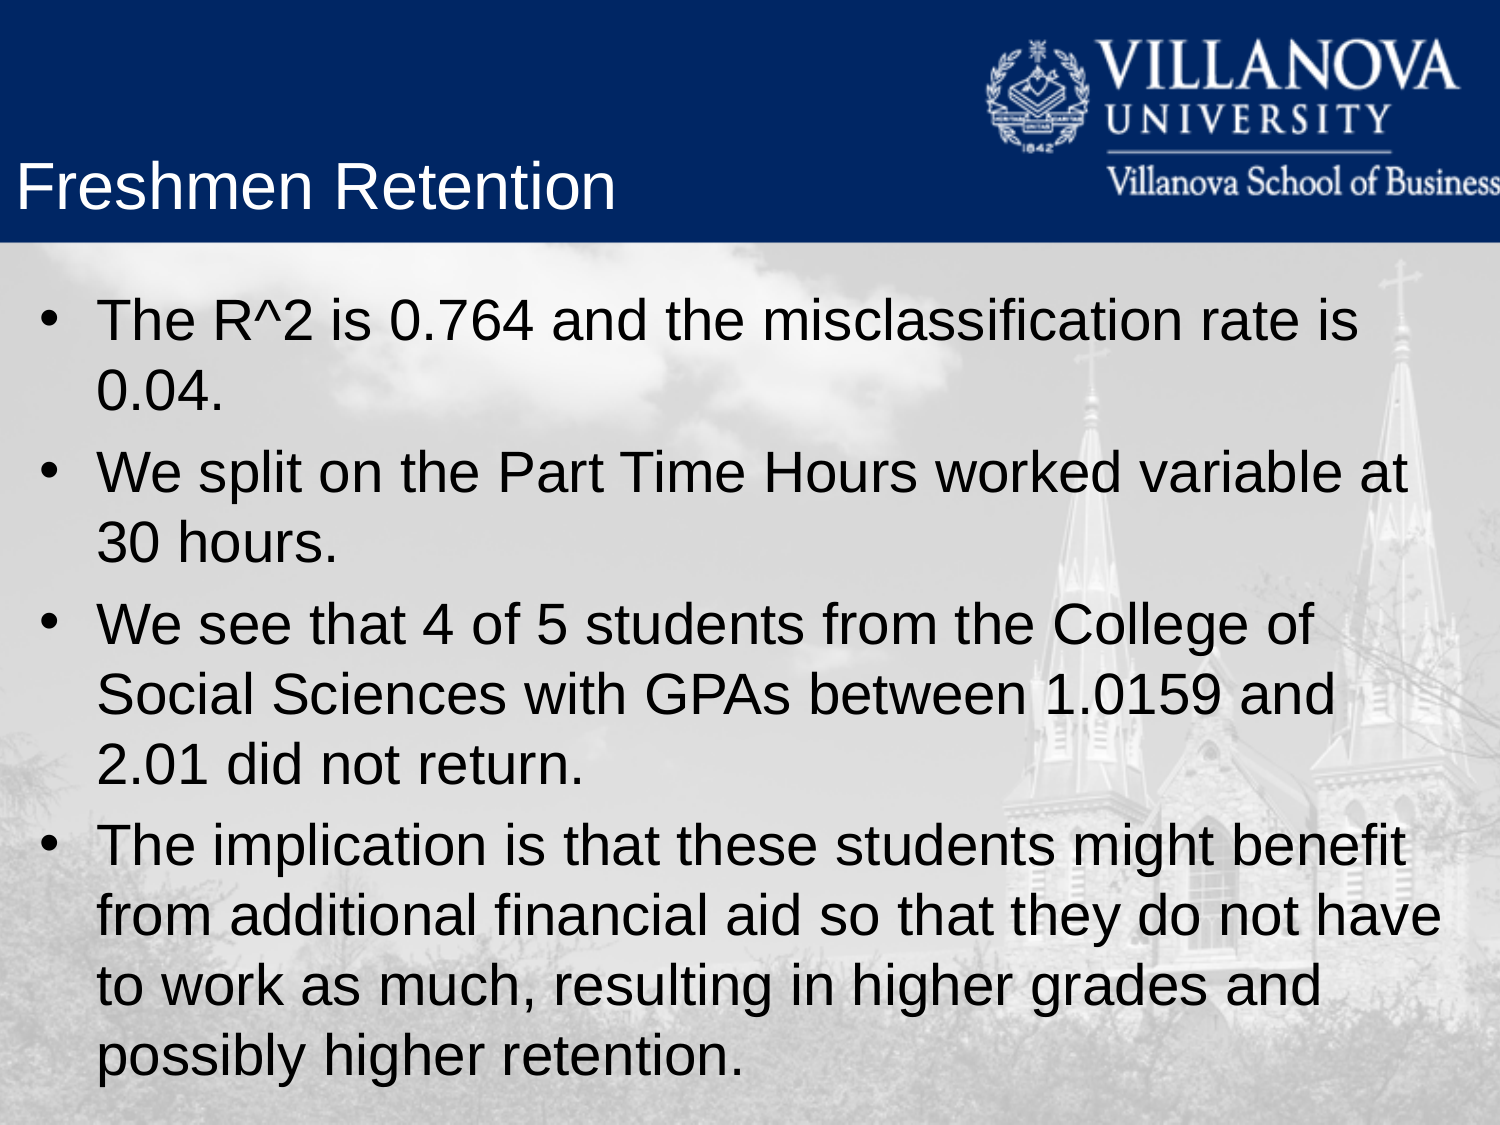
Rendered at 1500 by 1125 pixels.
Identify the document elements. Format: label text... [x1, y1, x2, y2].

text_box Freshmen Retention [0, 50, 1350, 238]
list The R^2 is 0.764 and the misclassification rate is 0.04. We split on the Part Time Hours worked variable at 30 hours. We see that 4 of 5 students from the College of Social Sciences with GPAs between 1.0159 and 2.01 did not return. The implication is that these students might benefit from additional financial aid so that they do not have to work as much, resulting in higher grades and possibly higher retention. [24, 275, 1475, 1013]
picture [0, 0, 1500, 1125]
